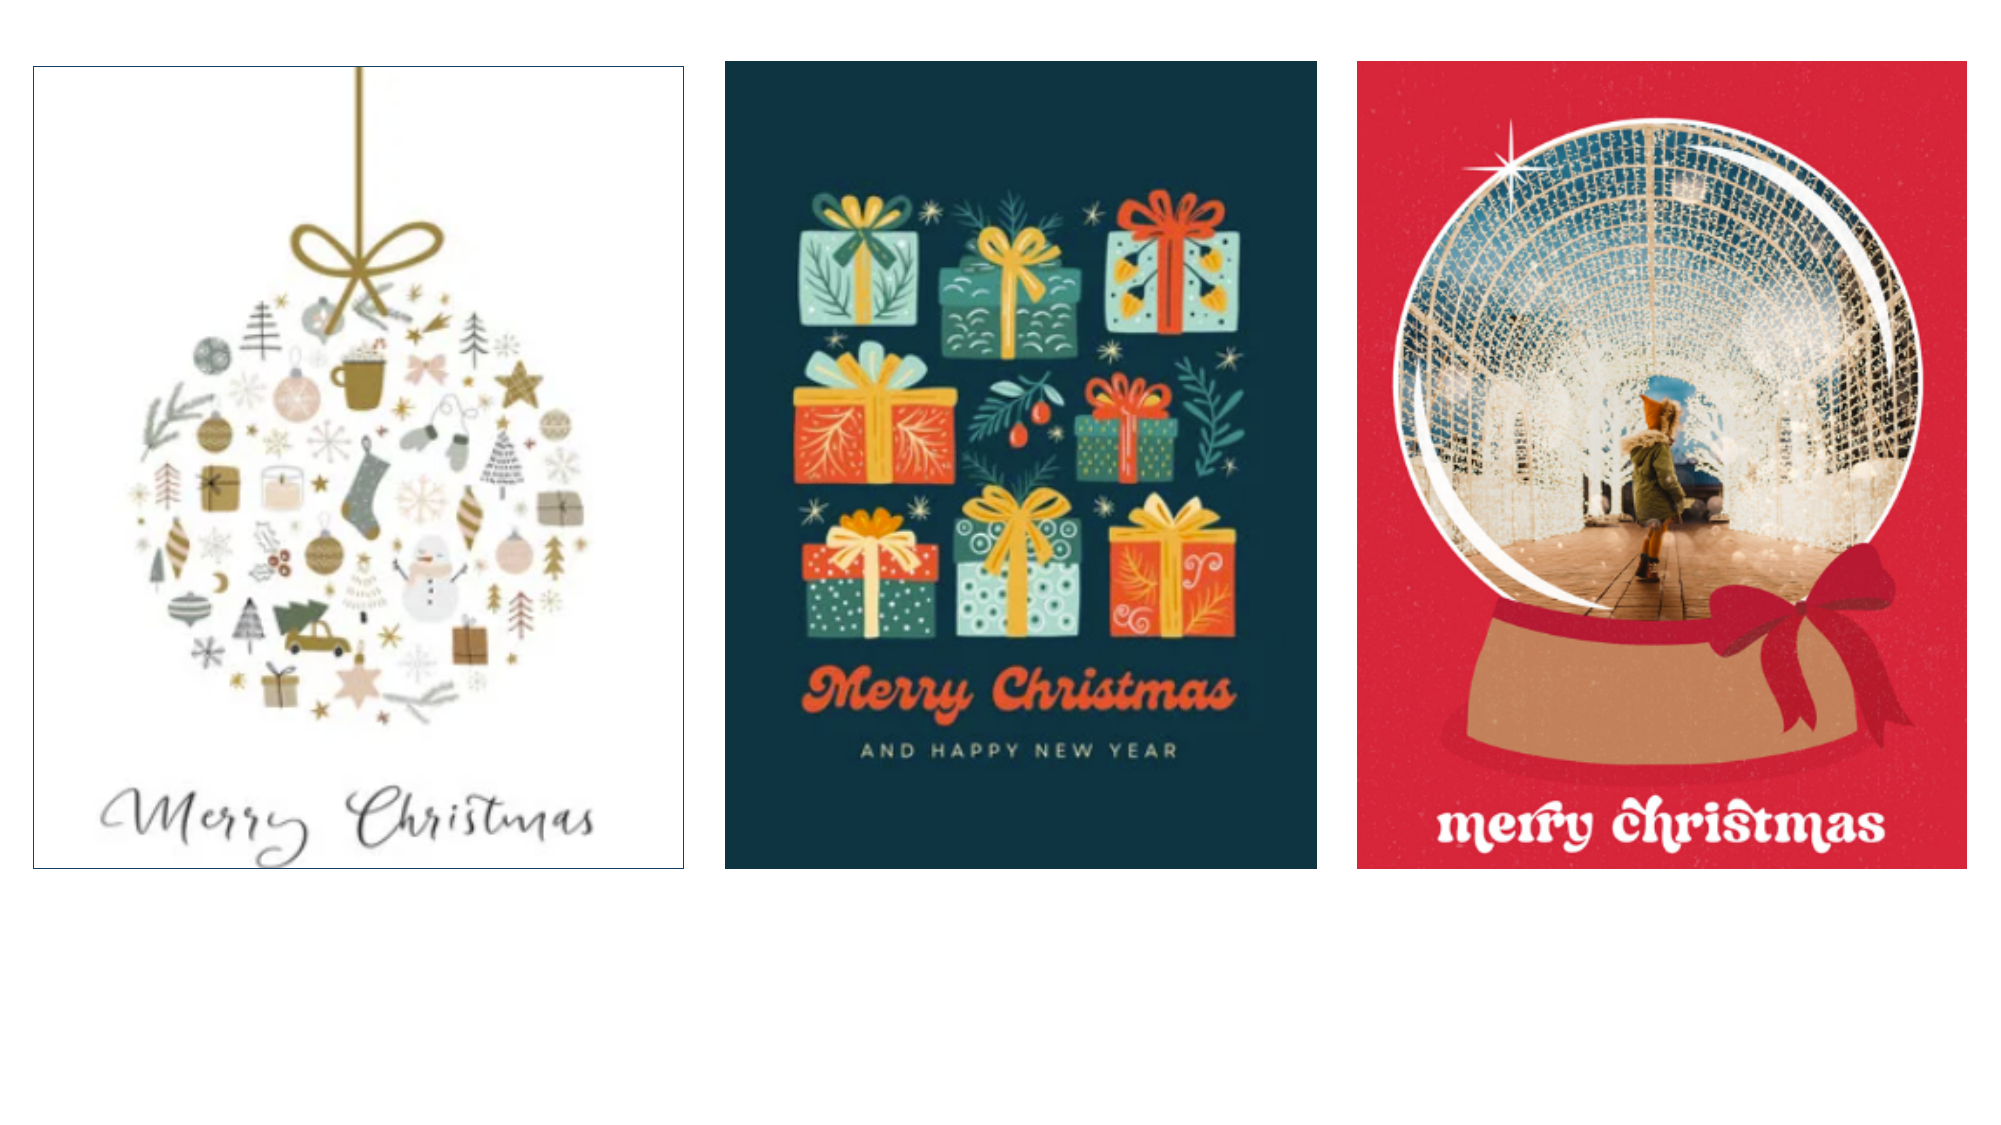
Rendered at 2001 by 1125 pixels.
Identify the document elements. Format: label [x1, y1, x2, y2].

picture [1357, 60, 1967, 870]
picture [32, 65, 684, 870]
picture [724, 60, 1317, 870]
